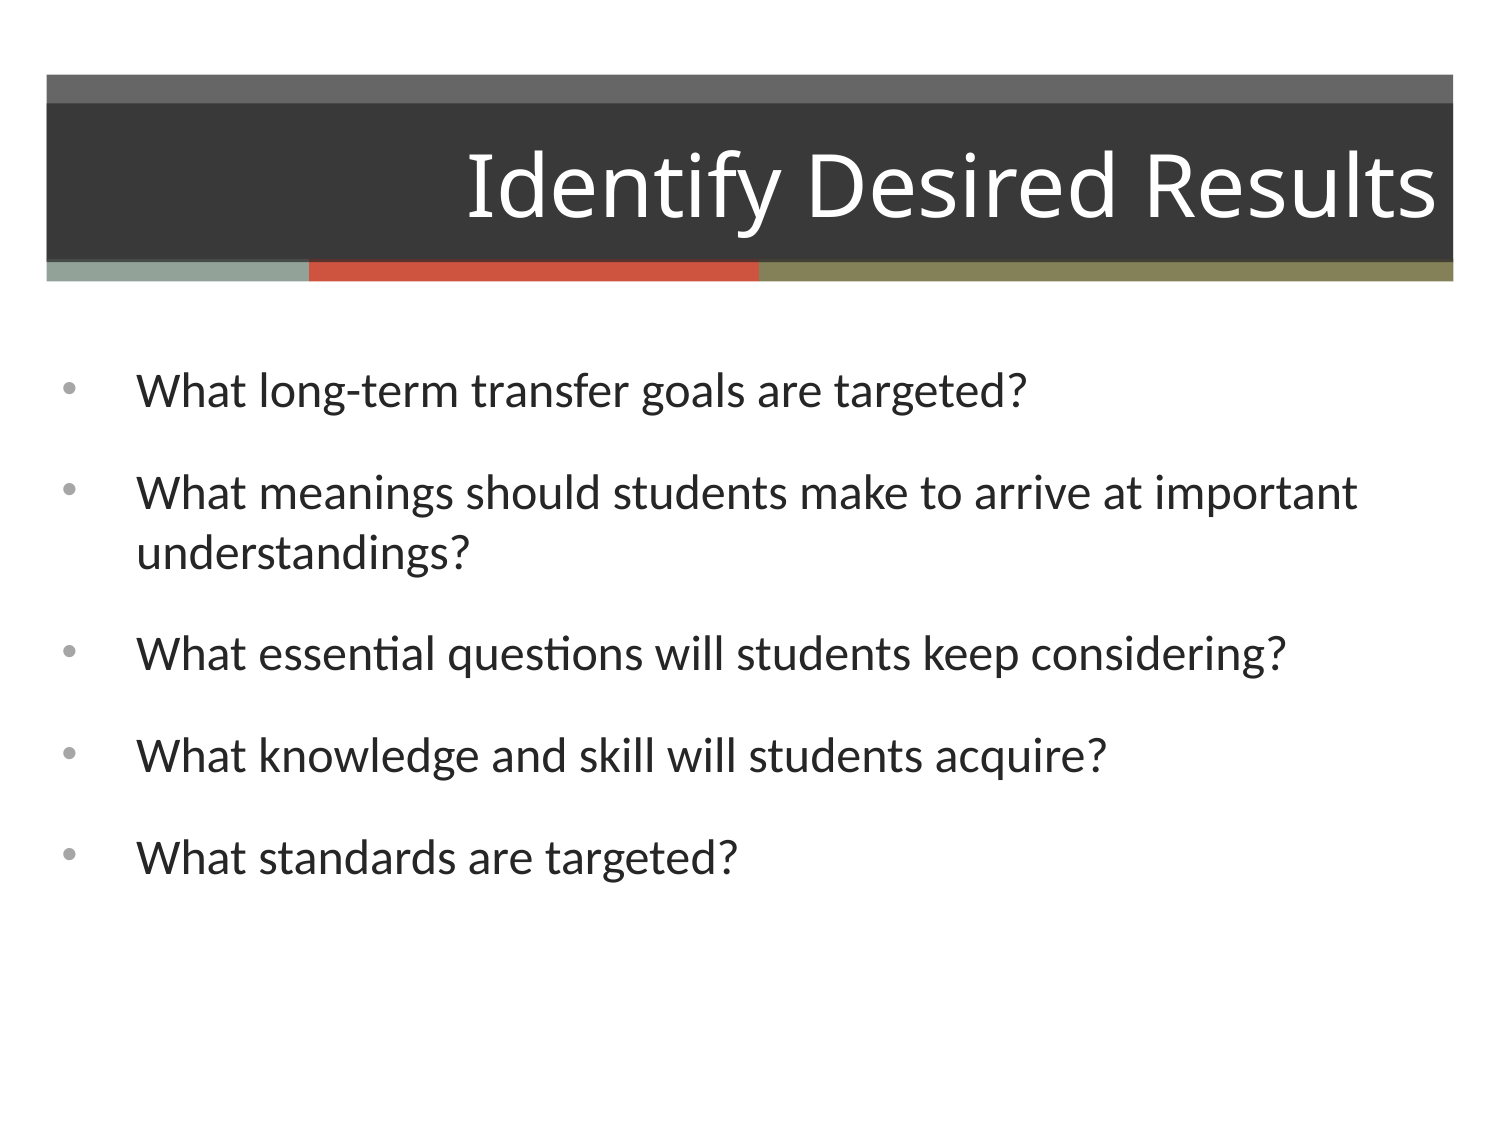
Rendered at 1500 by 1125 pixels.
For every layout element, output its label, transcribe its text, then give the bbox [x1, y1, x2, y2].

list What long-term transfer goals are targeted? What meanings should students make to arrive at important understandings? What essential questions will students keep considering? What knowledge and skill will students acquire? What standards are targeted? [46, 350, 1454, 1005]
title Identify Desired Results [46, 103, 1454, 263]
